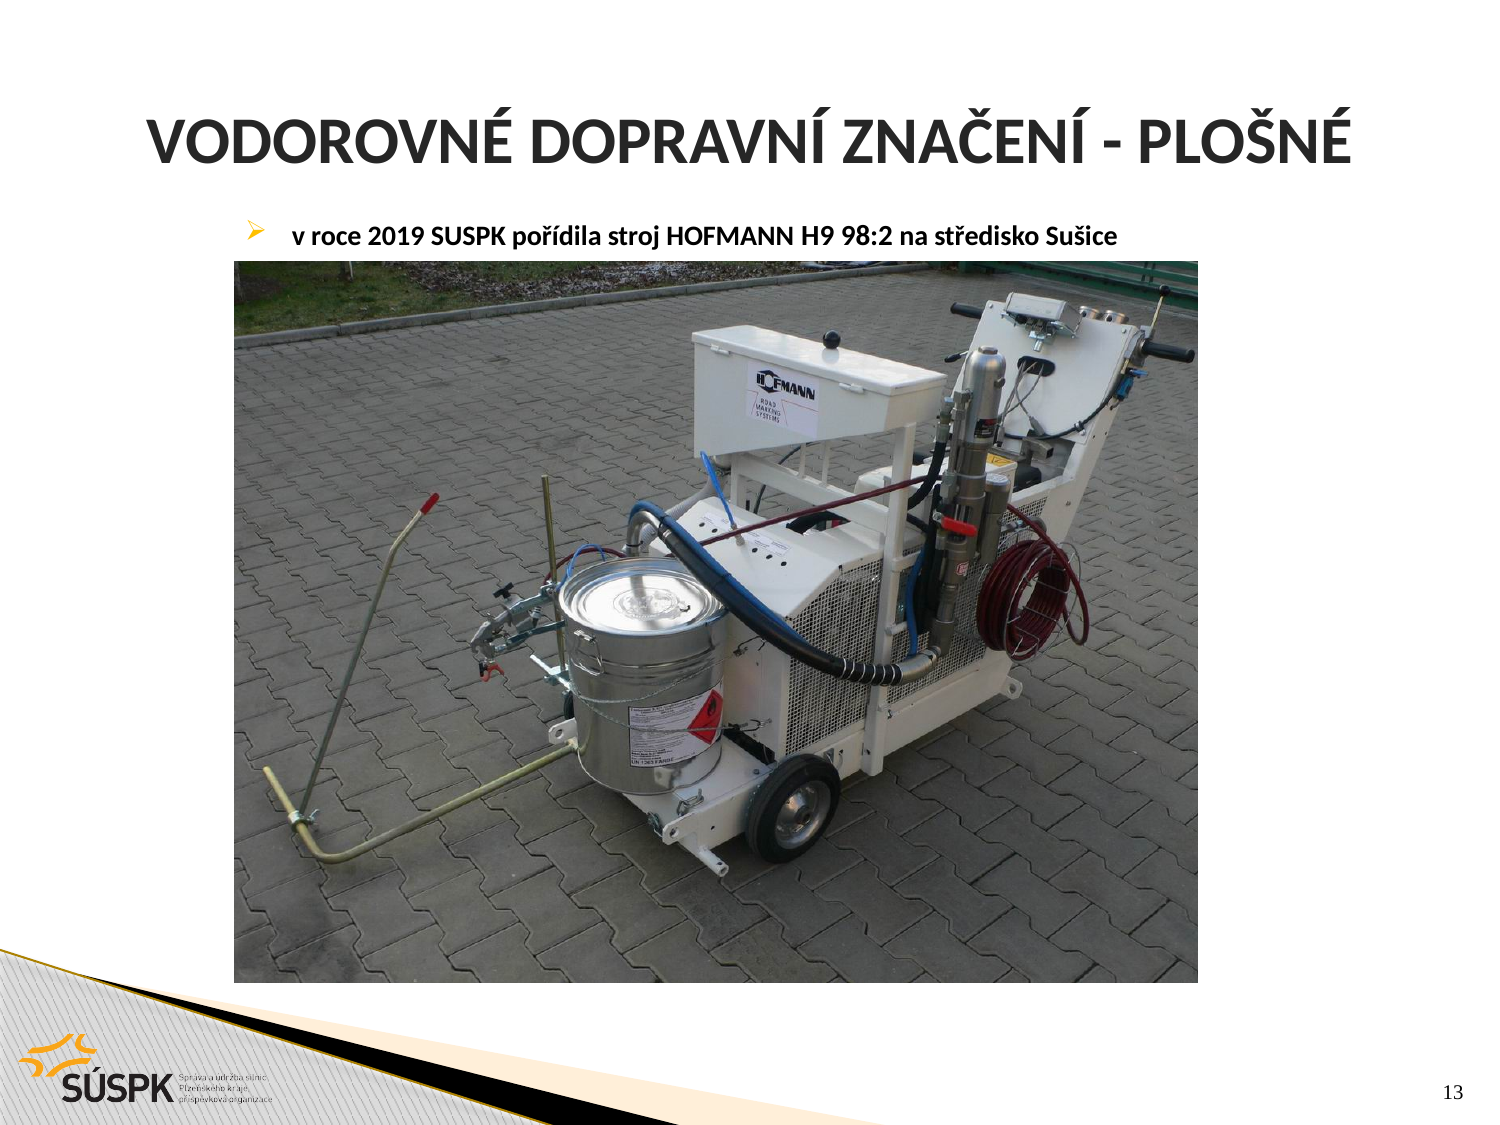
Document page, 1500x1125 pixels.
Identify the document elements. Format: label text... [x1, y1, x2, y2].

slide_number 13 [1418, 1051, 1479, 1112]
text_box v roce 2019 SUSPK pořídila stroj HOFMANN H9 98:2 na středisko Sušice [230, 208, 1187, 259]
picture [234, 260, 1198, 984]
title VODOROVNÉ DOPRAVNÍ ZNAČENÍ - PLOŠNÉ [75, 42, 1426, 231]
picture [17, 1034, 272, 1104]
